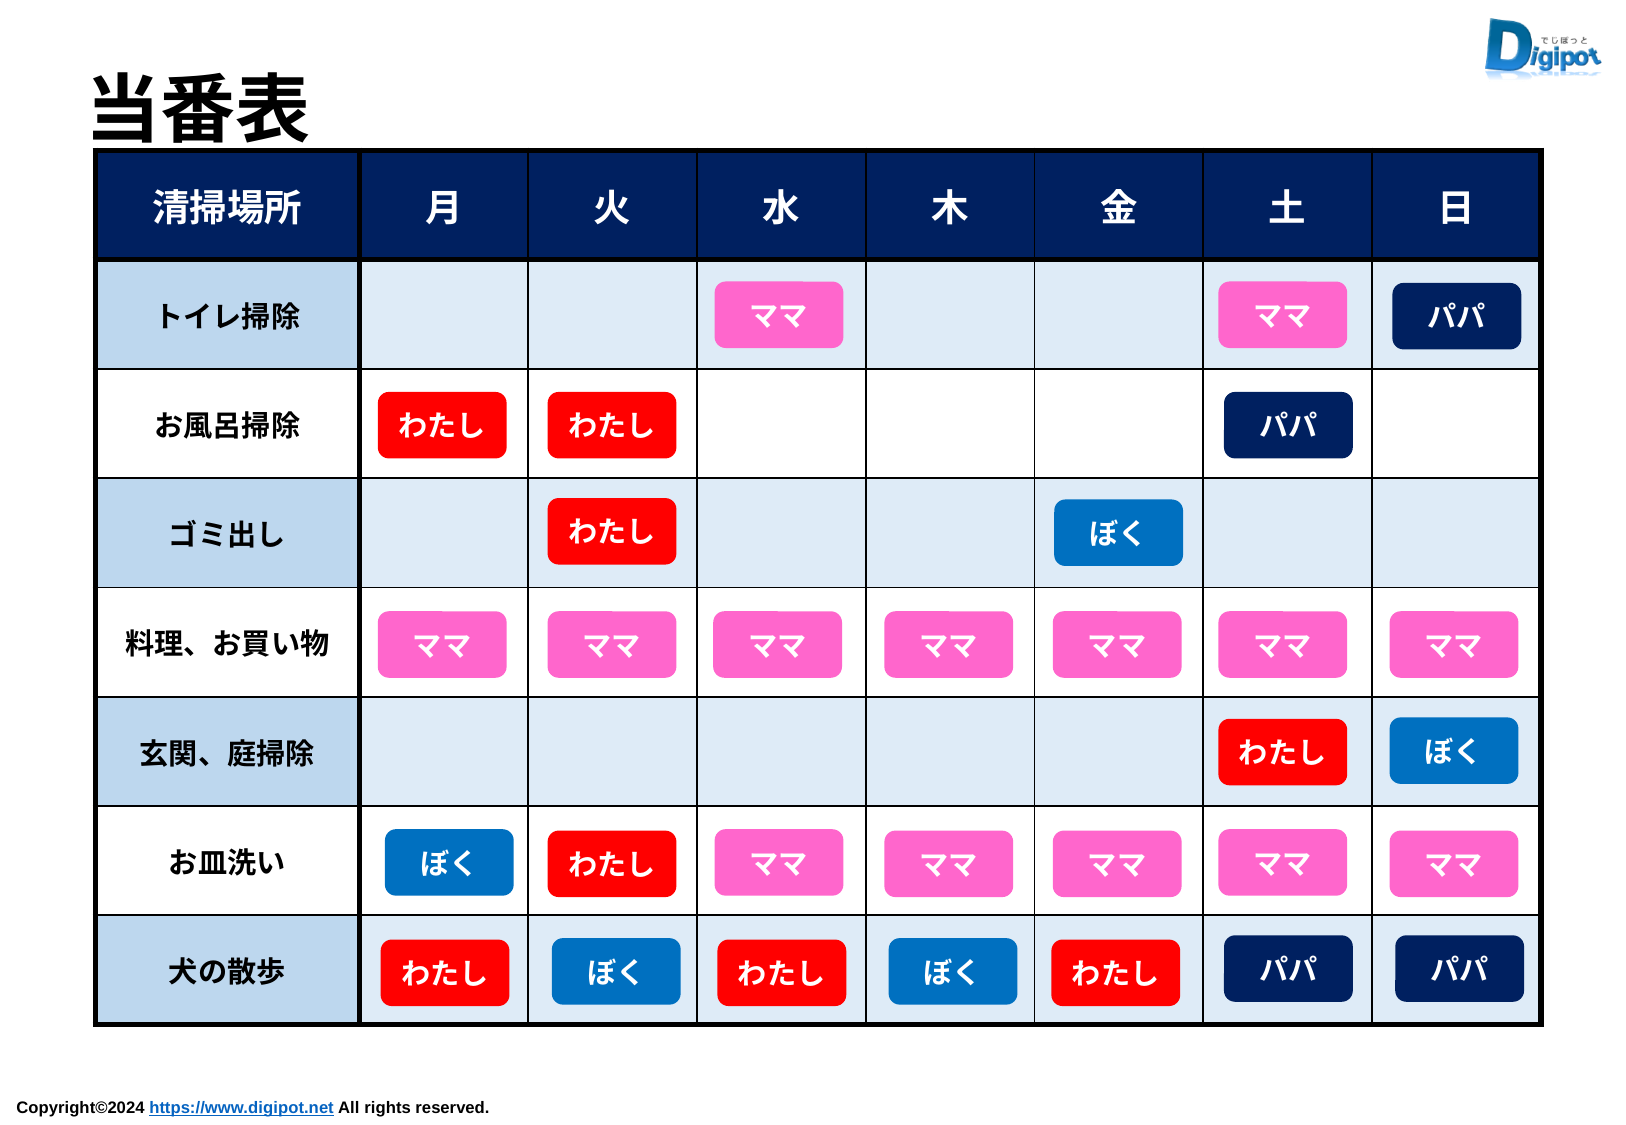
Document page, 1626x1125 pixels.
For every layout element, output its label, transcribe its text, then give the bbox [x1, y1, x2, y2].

table_cell [698, 807, 865, 914]
table_cell [698, 916, 865, 1022]
text_box わたし [379, 938, 511, 1008]
table_cell [362, 916, 527, 1022]
table_header 日 [1373, 153, 1538, 257]
text_box ぼく [550, 937, 682, 1006]
table_cell [1035, 479, 1202, 587]
table_cell [362, 479, 527, 587]
table_cell [1204, 698, 1371, 805]
table_cell [1204, 479, 1371, 587]
table_header 土 [1204, 153, 1371, 257]
table_header 金 [1035, 153, 1202, 257]
table_cell [698, 588, 865, 696]
table_cell [529, 479, 696, 587]
table_cell トイレ掃除 [98, 262, 357, 368]
table_cell お皿洗い [98, 807, 357, 914]
table_cell [1035, 370, 1202, 477]
table_cell [698, 698, 865, 805]
table_cell [867, 479, 1034, 587]
table_cell [529, 916, 696, 1022]
table_cell [867, 916, 1034, 1022]
text_box ママ [712, 610, 844, 679]
text_box 当番表 [70, 53, 326, 159]
table_cell [1204, 588, 1371, 696]
text_box ぼく [887, 937, 1019, 1006]
text_box わたし [546, 390, 678, 460]
table_cell [1035, 698, 1202, 805]
table_cell [362, 698, 527, 805]
table_cell 犬の散歩 [98, 916, 357, 1022]
table_cell [362, 588, 527, 696]
table_cell [529, 262, 696, 368]
text_box ママ [1388, 610, 1520, 679]
table_cell [1204, 807, 1371, 914]
text_box わたし [716, 938, 848, 1008]
table_cell [698, 370, 865, 477]
text_box ぼく [1388, 716, 1520, 785]
table_cell [698, 262, 865, 368]
text_box パパ [1222, 934, 1354, 1003]
table_cell 料理、お買い物 [98, 588, 357, 696]
table_cell [1035, 916, 1202, 1022]
table_header 木 [867, 153, 1034, 257]
table_cell [867, 588, 1034, 696]
text_box ぼく [383, 828, 515, 897]
table_cell [1373, 588, 1538, 696]
table_cell [529, 370, 696, 477]
text_box ママ [713, 280, 845, 350]
table_cell [1035, 588, 1202, 696]
text_box ママ [1217, 610, 1349, 679]
table_cell [529, 588, 696, 696]
table_cell ゴミ出し [98, 479, 357, 587]
table_header 清掃場所 [98, 153, 357, 257]
text_box わたし [1050, 938, 1182, 1008]
text_box わたし [546, 829, 678, 899]
text_box ママ [1217, 828, 1349, 897]
text_box ママ [883, 610, 1015, 679]
table_cell [362, 807, 527, 914]
text_box ママ [1217, 280, 1349, 350]
table_cell [362, 370, 527, 477]
table_cell [1035, 262, 1202, 368]
table_cell [529, 807, 696, 914]
table_cell [1373, 262, 1538, 368]
table_cell [362, 262, 527, 368]
text_box わたし [376, 390, 508, 460]
table_header 火 [529, 153, 696, 257]
table_cell [529, 698, 696, 805]
picture [1485, 18, 1602, 82]
text_box パパ [1394, 934, 1526, 1003]
table_cell [1373, 370, 1538, 477]
table_cell [1204, 370, 1371, 477]
text_box ママ [1051, 829, 1183, 899]
text_box ママ [376, 610, 508, 679]
table_cell [867, 807, 1034, 914]
table_cell [867, 698, 1034, 805]
table_cell お風呂掃除 [98, 370, 357, 477]
text_box パパ [1222, 390, 1354, 460]
text_box わたし [546, 496, 678, 566]
text_box ママ [1051, 610, 1183, 679]
table_header 月 [362, 153, 527, 257]
table_cell [698, 479, 865, 587]
text_box ママ [1388, 829, 1520, 899]
table_cell [1373, 698, 1538, 805]
table_cell [1373, 807, 1538, 914]
table_cell [1204, 916, 1371, 1022]
table_cell [867, 370, 1034, 477]
table_cell [867, 262, 1034, 368]
table_cell 玄関、庭掃除 [98, 698, 357, 805]
text_box ママ [546, 610, 678, 679]
table_cell [1204, 262, 1371, 368]
table_header 水 [698, 153, 865, 257]
text_box ママ [883, 829, 1015, 899]
text_box ママ [713, 828, 845, 897]
text_box ぼく [1053, 498, 1185, 568]
table_cell [1035, 807, 1202, 914]
text_box パパ [1391, 281, 1523, 351]
text_box わたし [1217, 717, 1349, 787]
table_cell [1373, 916, 1538, 1022]
table_cell [1373, 479, 1538, 587]
